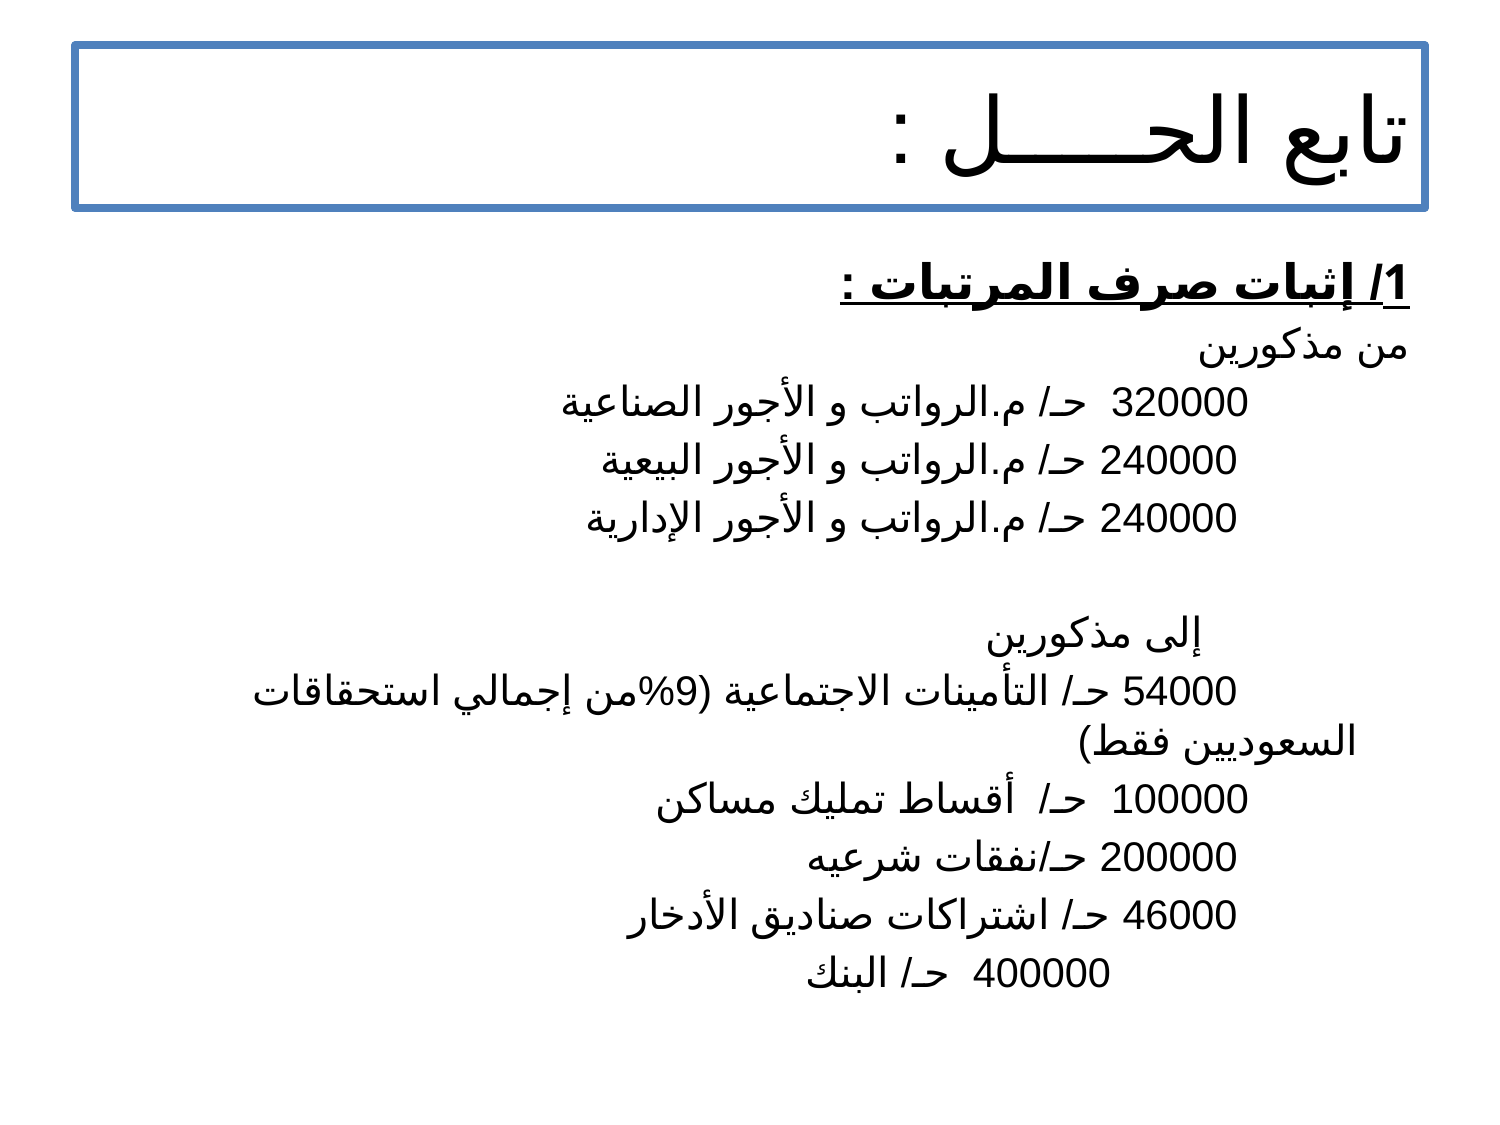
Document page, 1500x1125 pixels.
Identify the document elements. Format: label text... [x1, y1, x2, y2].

title تابع الحـــــل : [75, 45, 1425, 209]
list 1/ إثبات صرف المرتبات : من مذكورين 320000 حـ/ م.الرواتب و الأجور الصناعية 240000 حـ/ م.الرواتب و الأجور البيعية 240000 حـ/ م.الرواتب و الأجور الإدارية إلى مذكورين 54000 حـ/ التأمينات الاجتماعية (9%من إجمالي استحقاقات السعوديين فقط) 100000 حـ/ أقساط تمليك مساكن 200000 حـ/نفقات شرعيه 46000 حـ/ اشتراكات صناديق الأدخار 400000 حـ/ البنك [75, 243, 1425, 1071]
